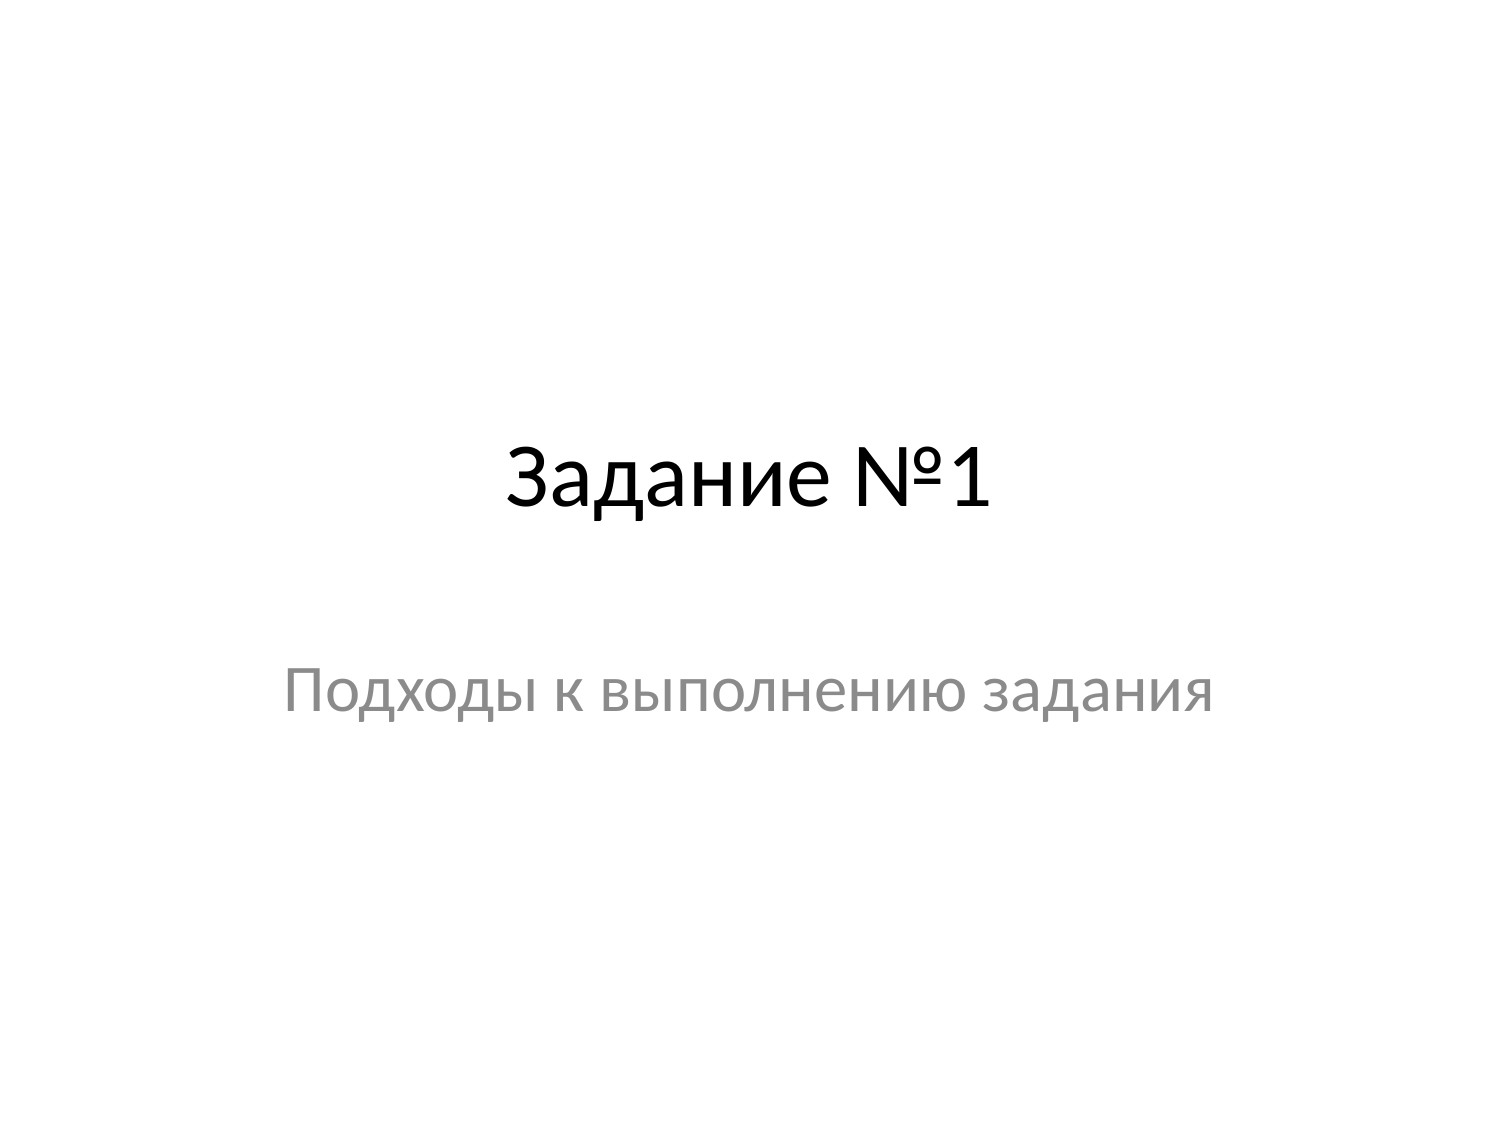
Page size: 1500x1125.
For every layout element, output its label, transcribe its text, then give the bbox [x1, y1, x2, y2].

subtitle Подходы к выполнению задания [225, 637, 1275, 925]
title Задание №1 [112, 349, 1388, 591]
